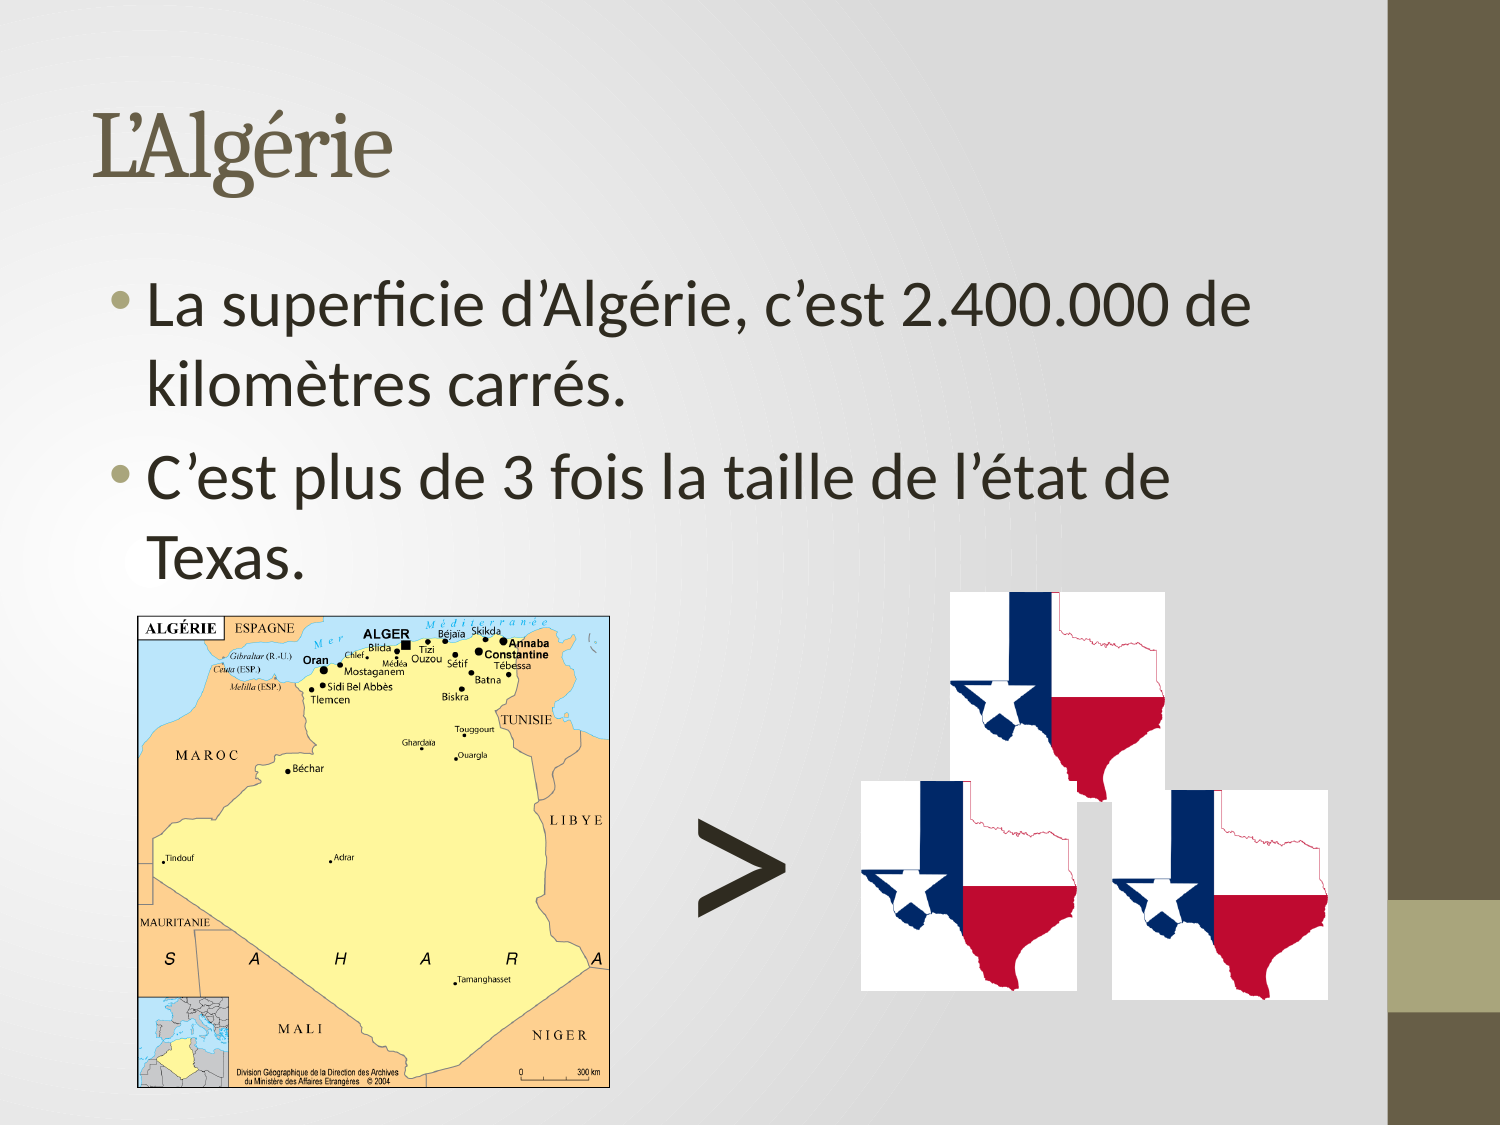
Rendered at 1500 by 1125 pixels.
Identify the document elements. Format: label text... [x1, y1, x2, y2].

picture [136, 611, 610, 1088]
list La superficie d’Algérie, c’est 2.400.000 de kilomètres carrés. C’est plus de 3 fois la taille de l’état de Texas. [75, 251, 1363, 1005]
picture [861, 592, 1328, 1001]
title L’Algérie [75, 45, 1325, 233]
text_box > [662, 697, 825, 1000]
